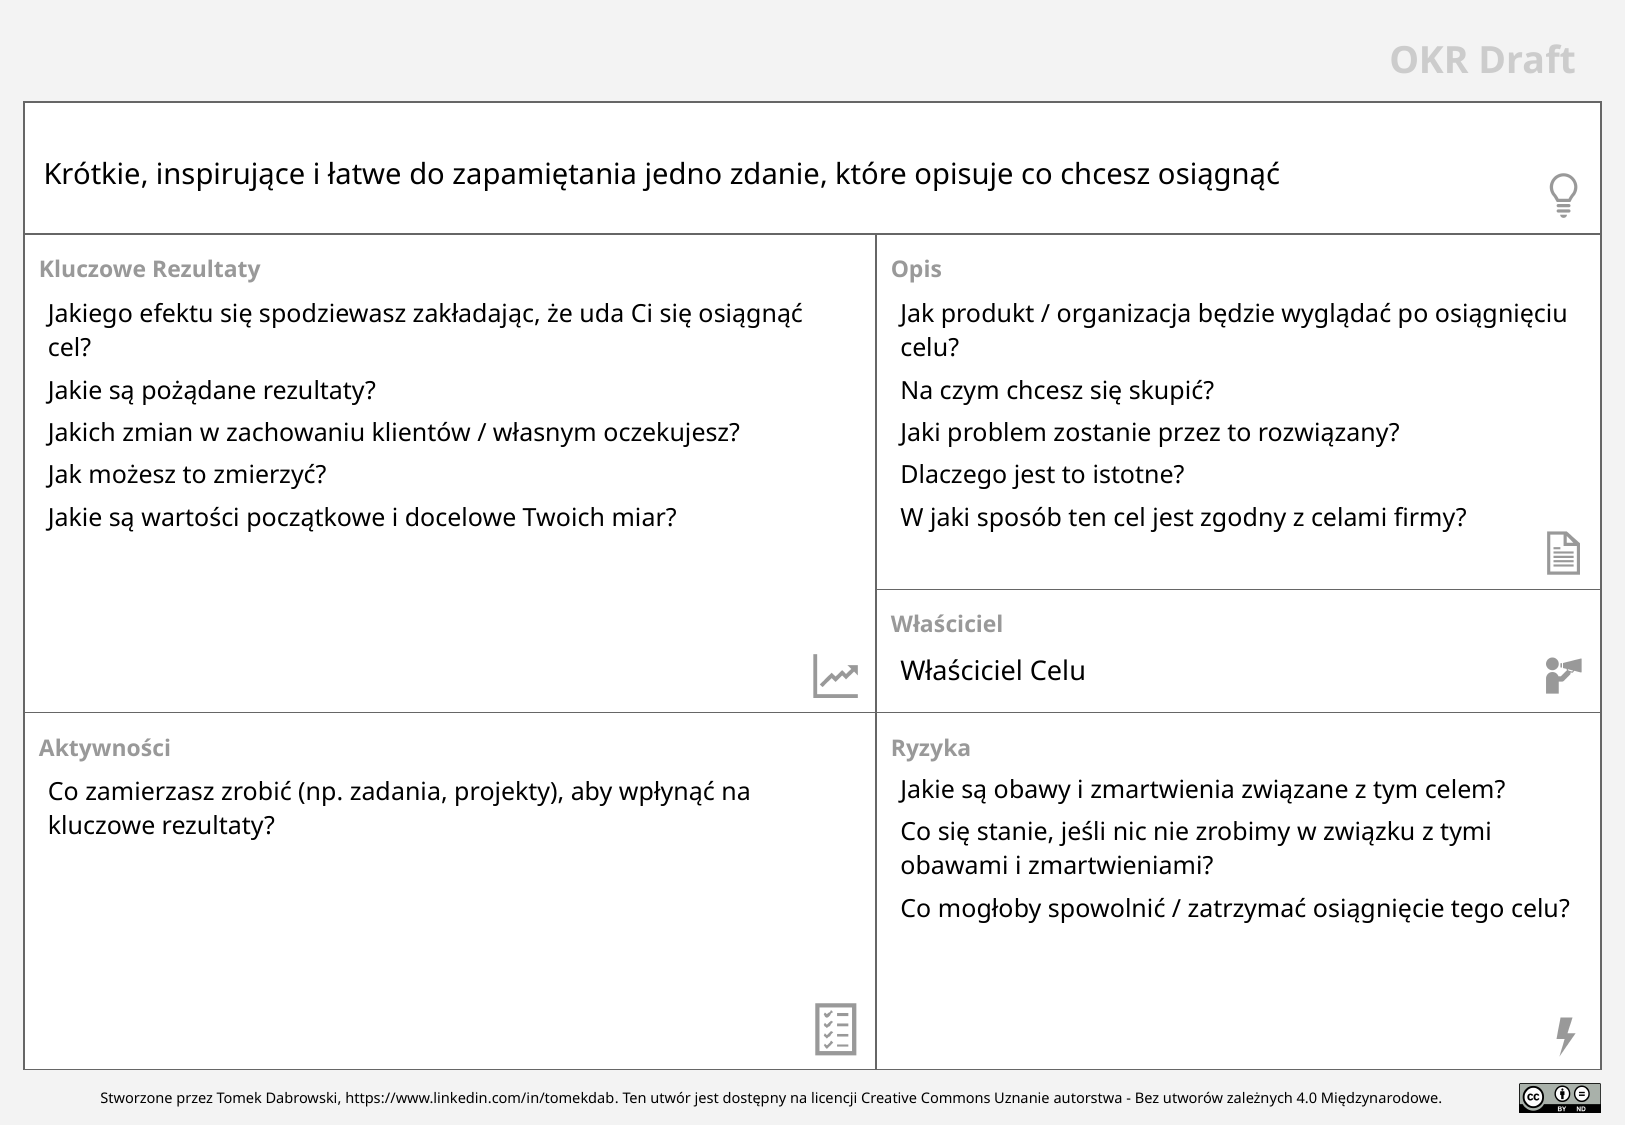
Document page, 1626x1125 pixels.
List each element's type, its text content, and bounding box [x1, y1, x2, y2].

list Jak produkt / organizacja będzie wyglądać po osiągnięciu celu? Na czym chcesz się skupić? Jaki problem zostanie przez to rozwiązany? Dlaczego jest to istotne? W jaki sposób ten cel jest zgodny z celami firmy? [894, 287, 1588, 577]
title Krótkie, inspirujące i łatwe do zapamiętania jedno zdanie, które opisuje co chcesz osiągnąć [37, 118, 1589, 223]
list Jakie są obawy i zmartwienia związane z tym celem? Co się stanie, jeśli nic nie zrobimy w związku z tymi obawami i zmartwieniami? Co mogłoby spowolnić / zatrzymać osiągnięcie tego celu? [894, 763, 1588, 1052]
picture [1519, 1083, 1601, 1113]
list Jakiego efektu się spodziewasz zakładając, że uda Ci się osiągnąć cel? Jakie są pożądane rezultaty? Jakich zmian w zachowaniu klientów / własnym oczekujesz? Jak możesz to zmierzyć? Jakie są wartości początkowe i docelowe Twoich miar? [41, 287, 858, 703]
list Co zamierzasz zrobić (np. zadania, projekty), aby wpłynąć na kluczowe rezultaty? [41, 765, 863, 1054]
list Właściciel Celu [894, 636, 1588, 699]
